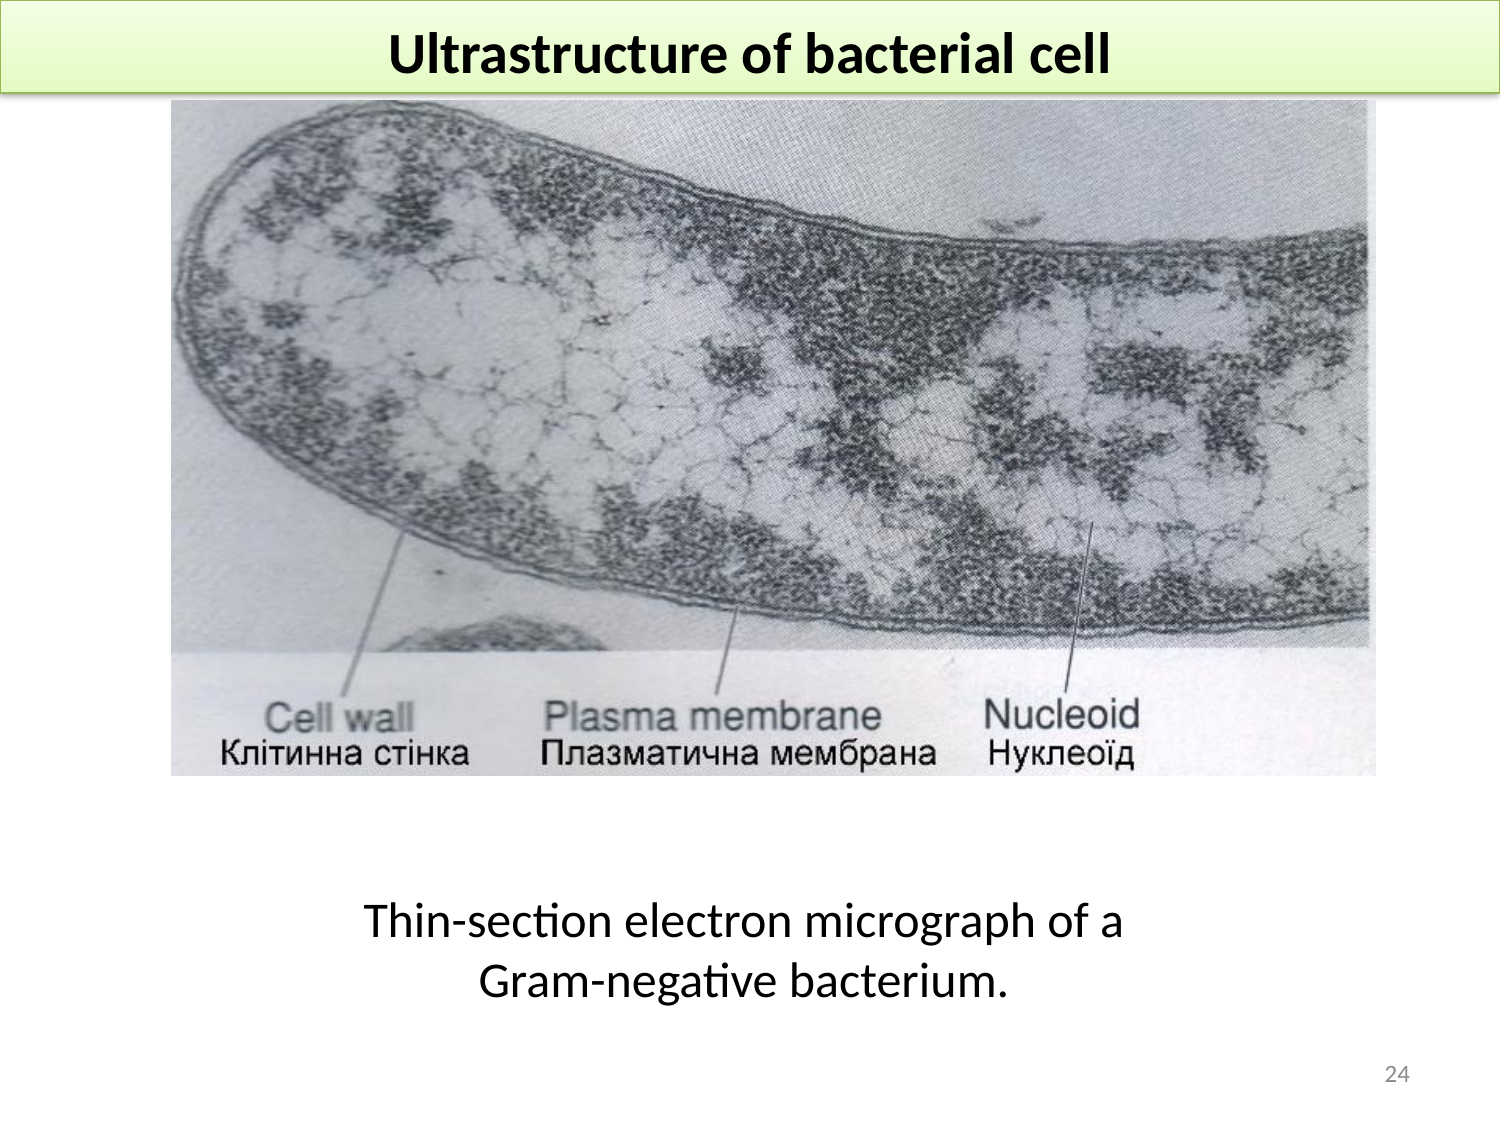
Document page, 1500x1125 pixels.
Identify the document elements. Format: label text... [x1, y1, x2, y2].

list Thin-section electron micrograph of a Gram-negative bacterium. [294, 880, 1194, 1013]
picture [170, 100, 1377, 776]
title Ultrastructure of bacterial cell [0, 0, 1500, 94]
slide_number 24 [1074, 1042, 1425, 1103]
